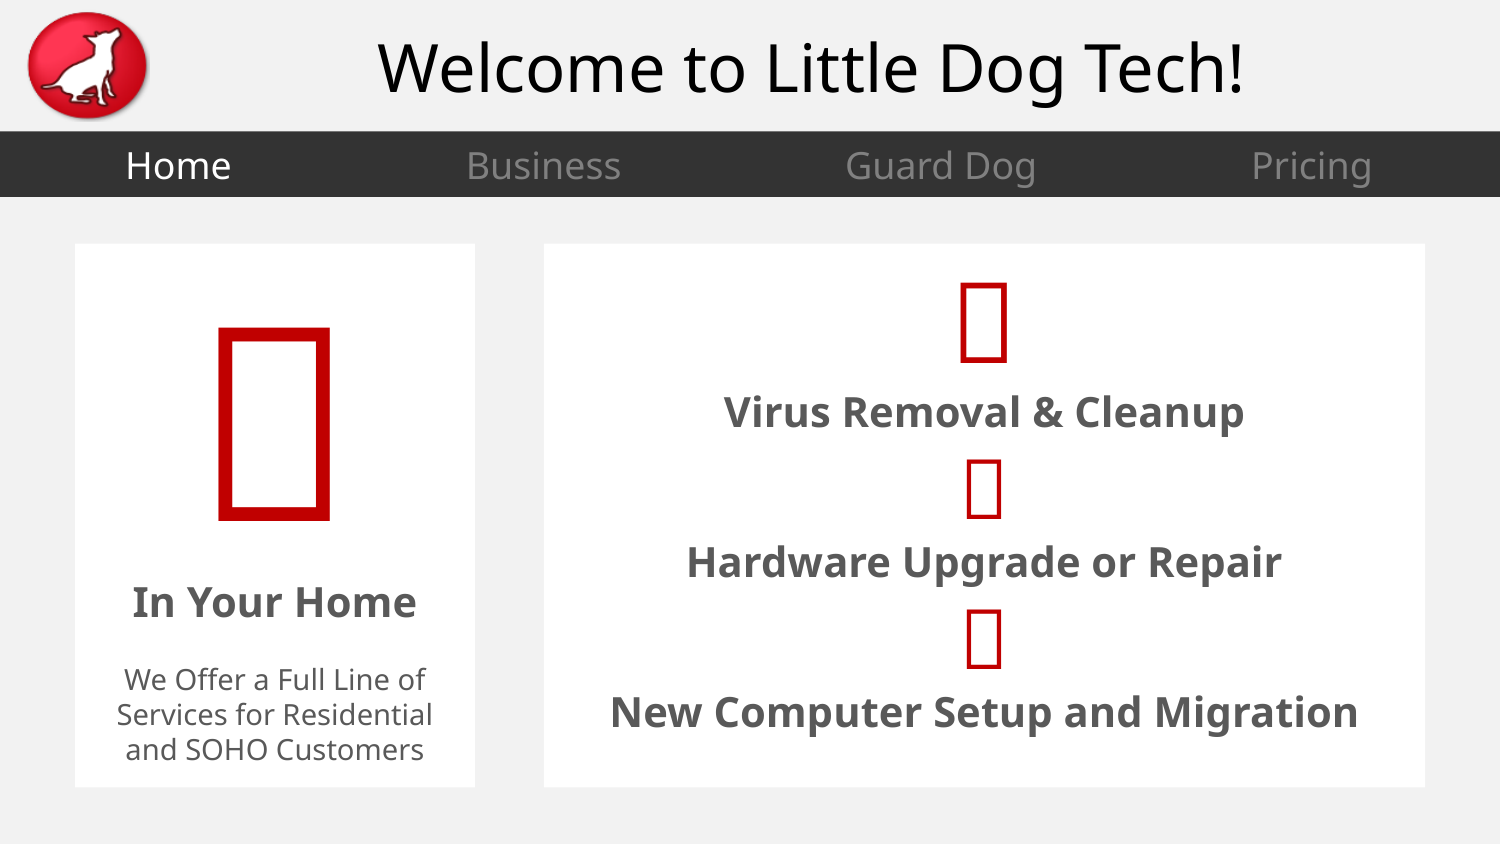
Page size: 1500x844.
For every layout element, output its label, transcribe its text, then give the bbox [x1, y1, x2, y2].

text_box Welcome to Little Dog Tech! [153, 12, 1475, 119]
text_box  Virus Removal & Cleanup  Hardware Upgrade or Repair  New Computer Setup and Migration [542, 242, 1427, 790]
picture [24, 9, 151, 123]
text_box  In Your Home We Offer a Full Line of Services for Residential and SOHO Customers [73, 242, 477, 790]
text_box Home Business Guard Dog Pricing [0, 129, 1500, 199]
